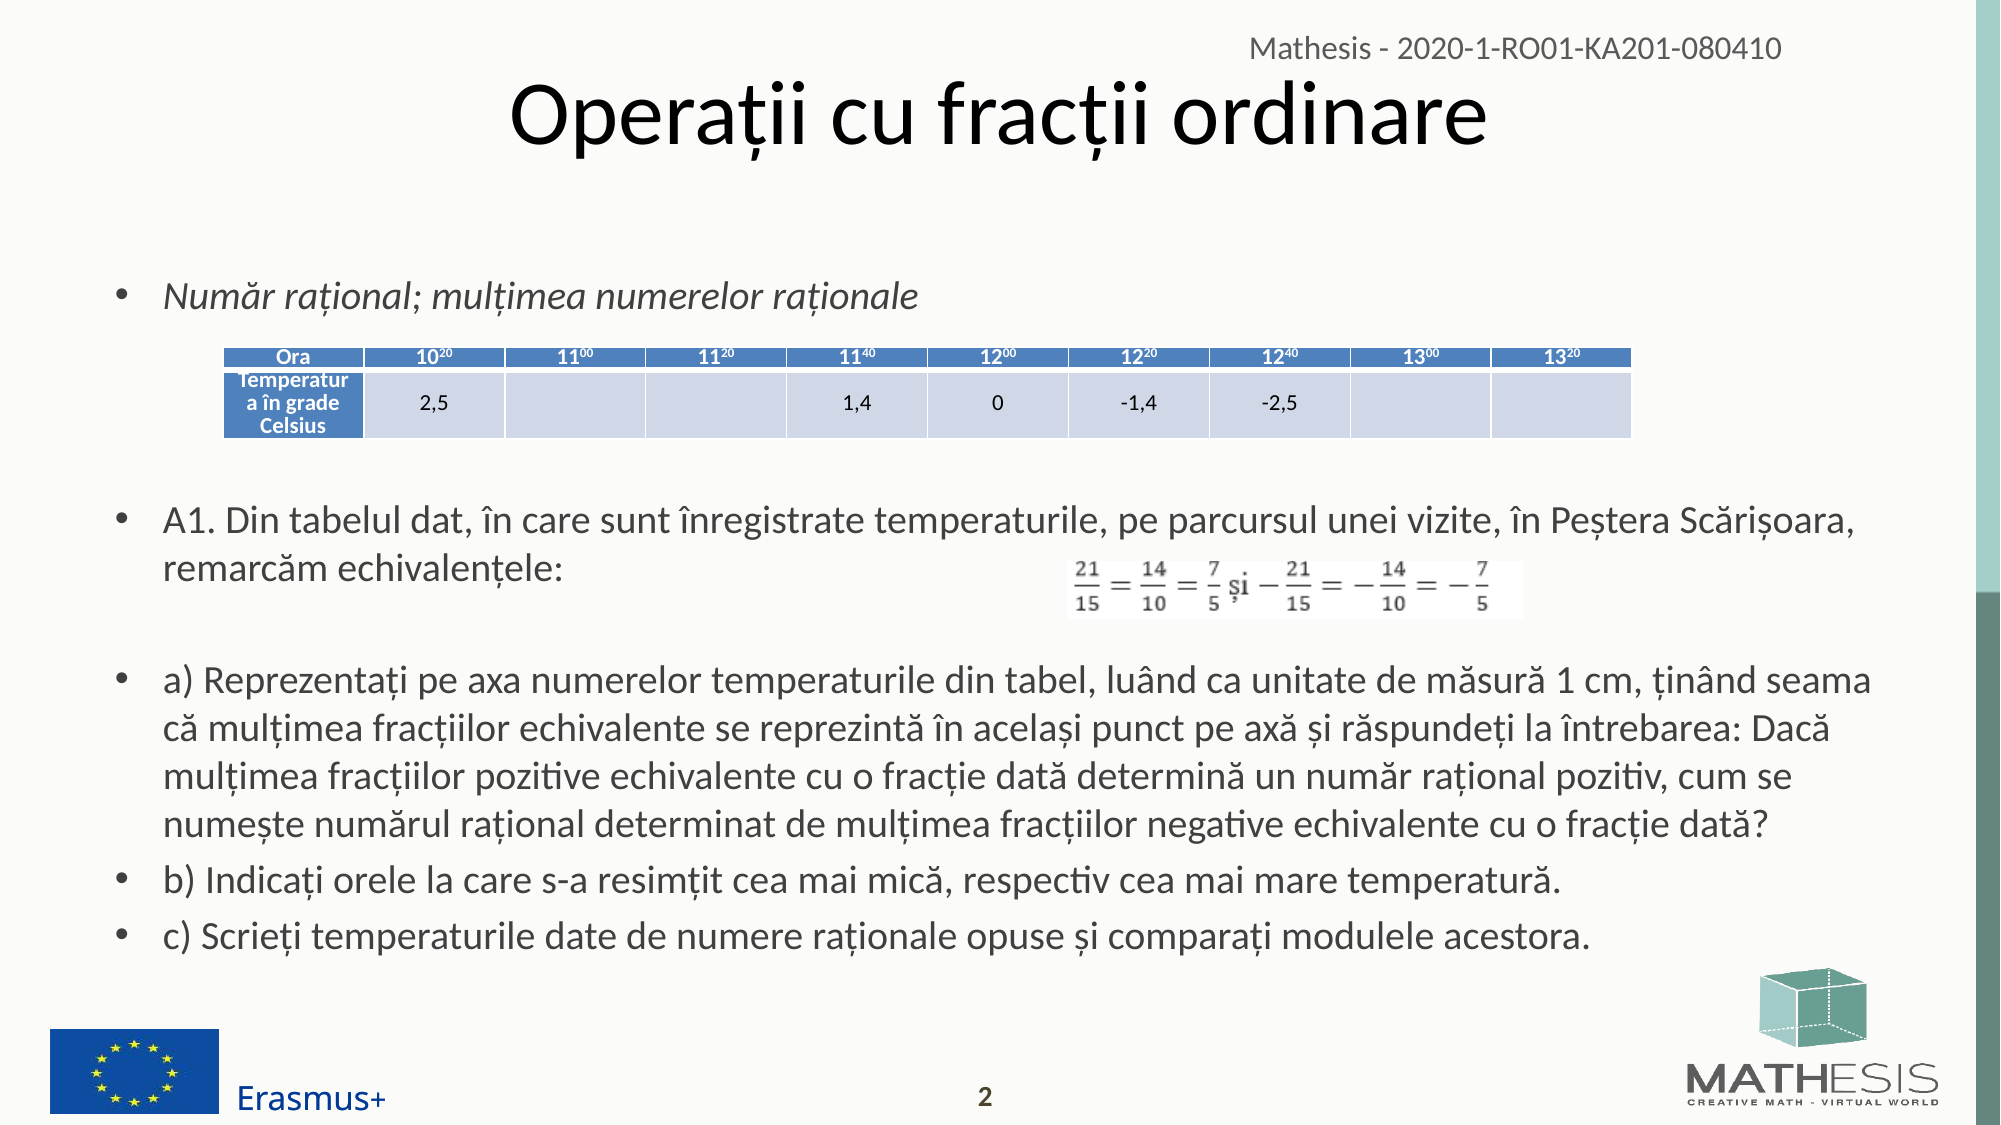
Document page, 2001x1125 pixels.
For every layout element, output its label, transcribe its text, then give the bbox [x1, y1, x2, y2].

picture [1067, 561, 1523, 619]
list Număr rațional; mulțimea numerelor raționale A1. Din tabelul dat, în care sunt înregistrate temperaturile, pe parcursul unei vizite, în Peștera Scărișoara, remarcăm echivalențele: a) Reprezentați pe axa numerelor temperaturile din tabel, luând ca unitate de măsură 1 cm, ținând seama că mulțimea fracțiilor echivalente se reprezintă în același punct pe axă și răspundeți la întrebarea: Dacă mulțimea fracțiilor pozitive echivalente cu o fracție dată determină un număr rațional pozitiv, cum se numește numărul rațional determinat de mulțimea fracțiilor negative echivalente cu o fracție dată? b) Indicați orele la care s-a resimțit cea mai mică, respectiv cea mai mare temperatură. c) Scrieți temperaturile date de numere raționale opuse și comparați modulele acestora. [99, 262, 1900, 1005]
title Operații cu fracții ordinare [99, 45, 1900, 233]
picture [50, 1029, 219, 1114]
